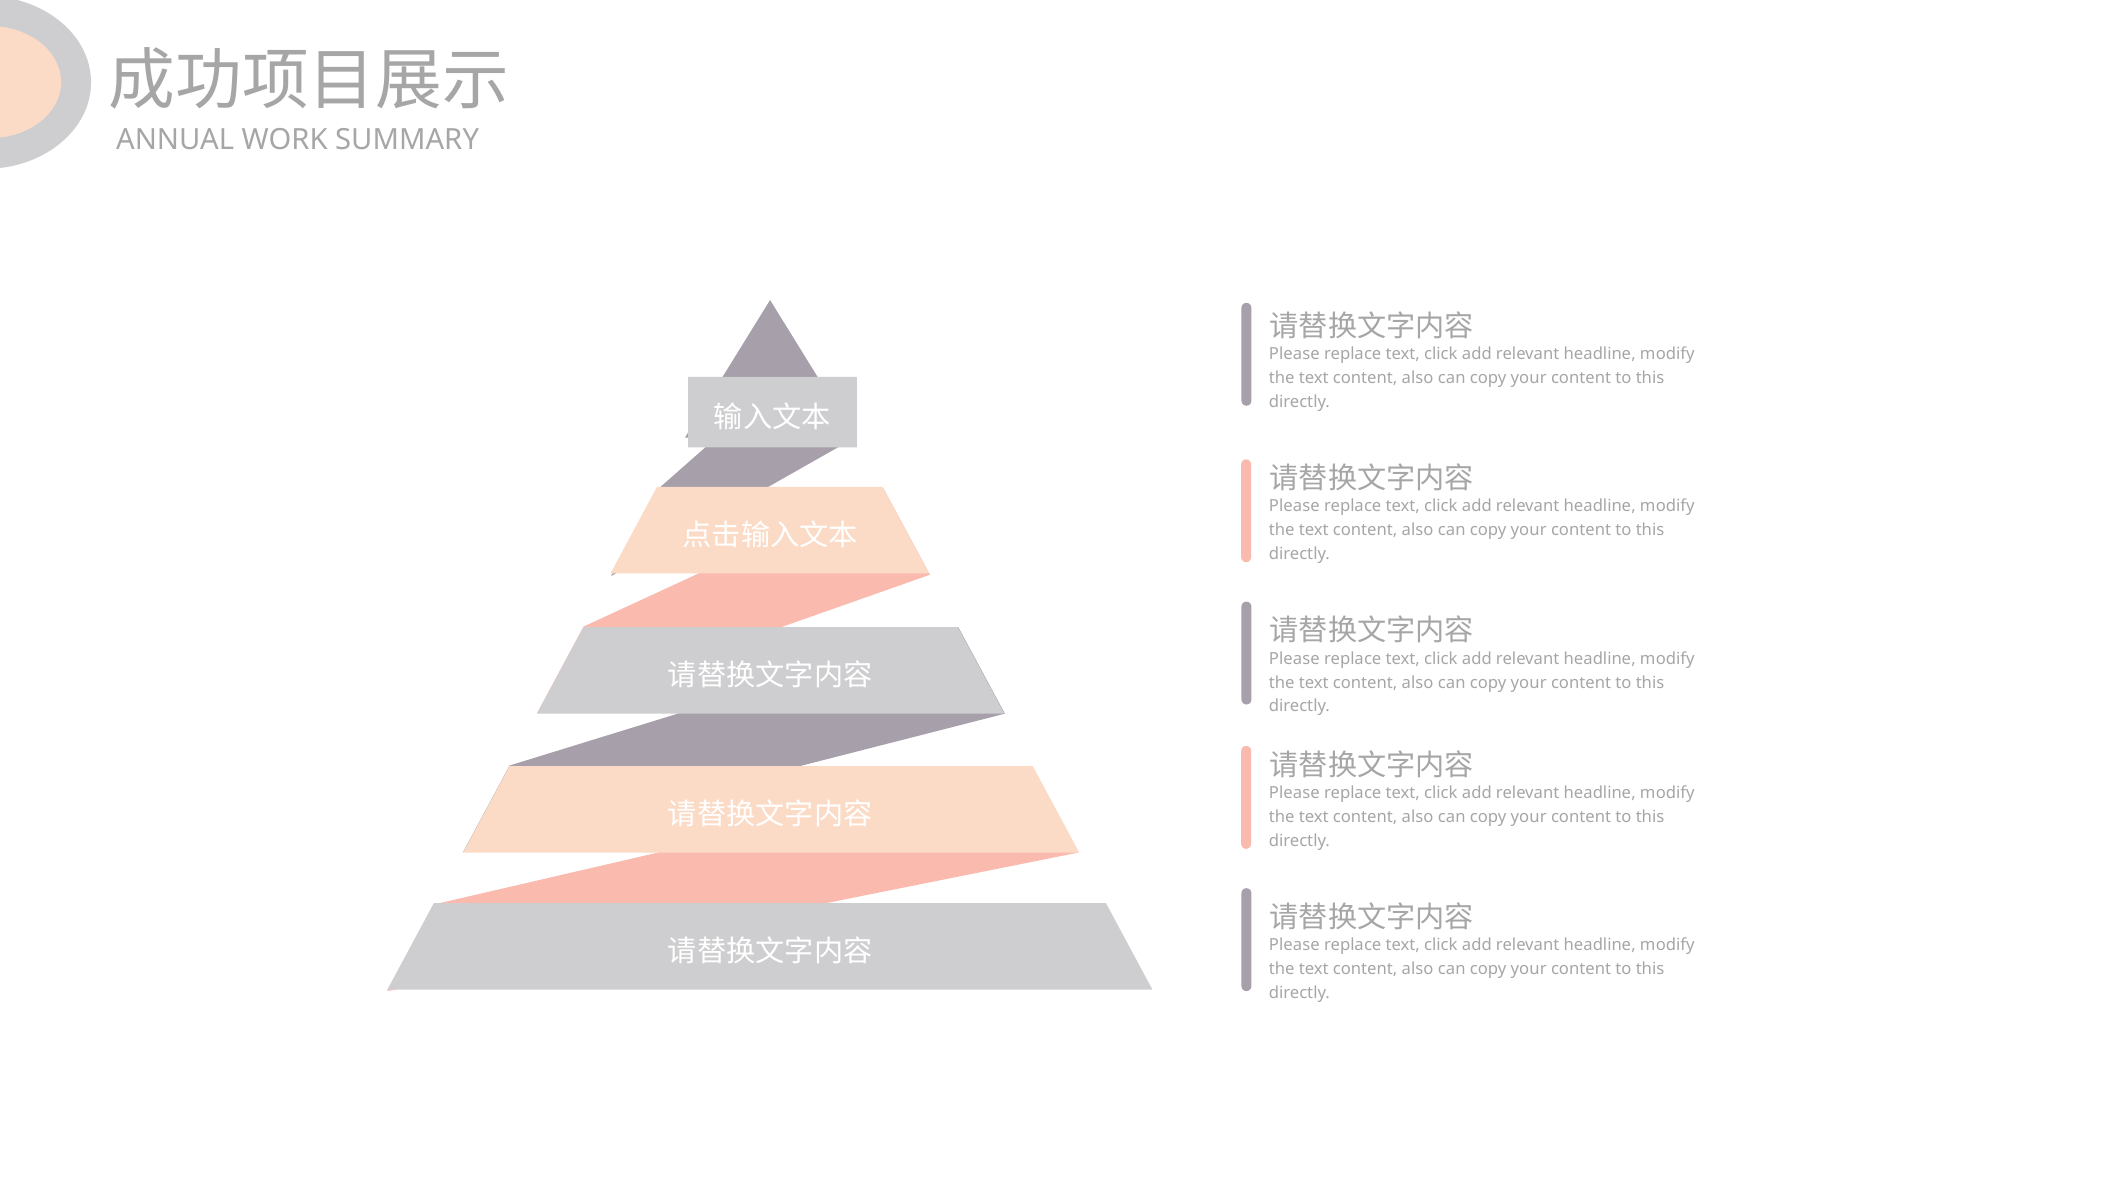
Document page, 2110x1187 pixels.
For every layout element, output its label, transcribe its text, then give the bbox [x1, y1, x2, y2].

text_box [1240, 600, 1253, 706]
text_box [610, 486, 929, 574]
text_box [1268, 891, 1712, 978]
text_box [0, 25, 63, 139]
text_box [1268, 452, 1712, 539]
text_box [1268, 300, 1712, 387]
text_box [463, 766, 1080, 853]
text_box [536, 627, 1005, 714]
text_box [1268, 604, 1712, 691]
text_box [1240, 886, 1253, 993]
text_box [509, 714, 1004, 766]
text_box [684, 300, 857, 448]
text_box [661, 448, 837, 486]
text_box [1240, 458, 1253, 564]
text_box ANNUAL WORK SUMMARY [108, 119, 570, 155]
text_box [1240, 744, 1253, 850]
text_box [1268, 739, 1712, 826]
text_box [440, 853, 1077, 903]
text_box [1240, 301, 1253, 407]
text_box 成功项目展示 [108, 36, 757, 117]
text_box [0, 0, 93, 169]
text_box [387, 903, 1153, 990]
text_box [583, 572, 930, 627]
